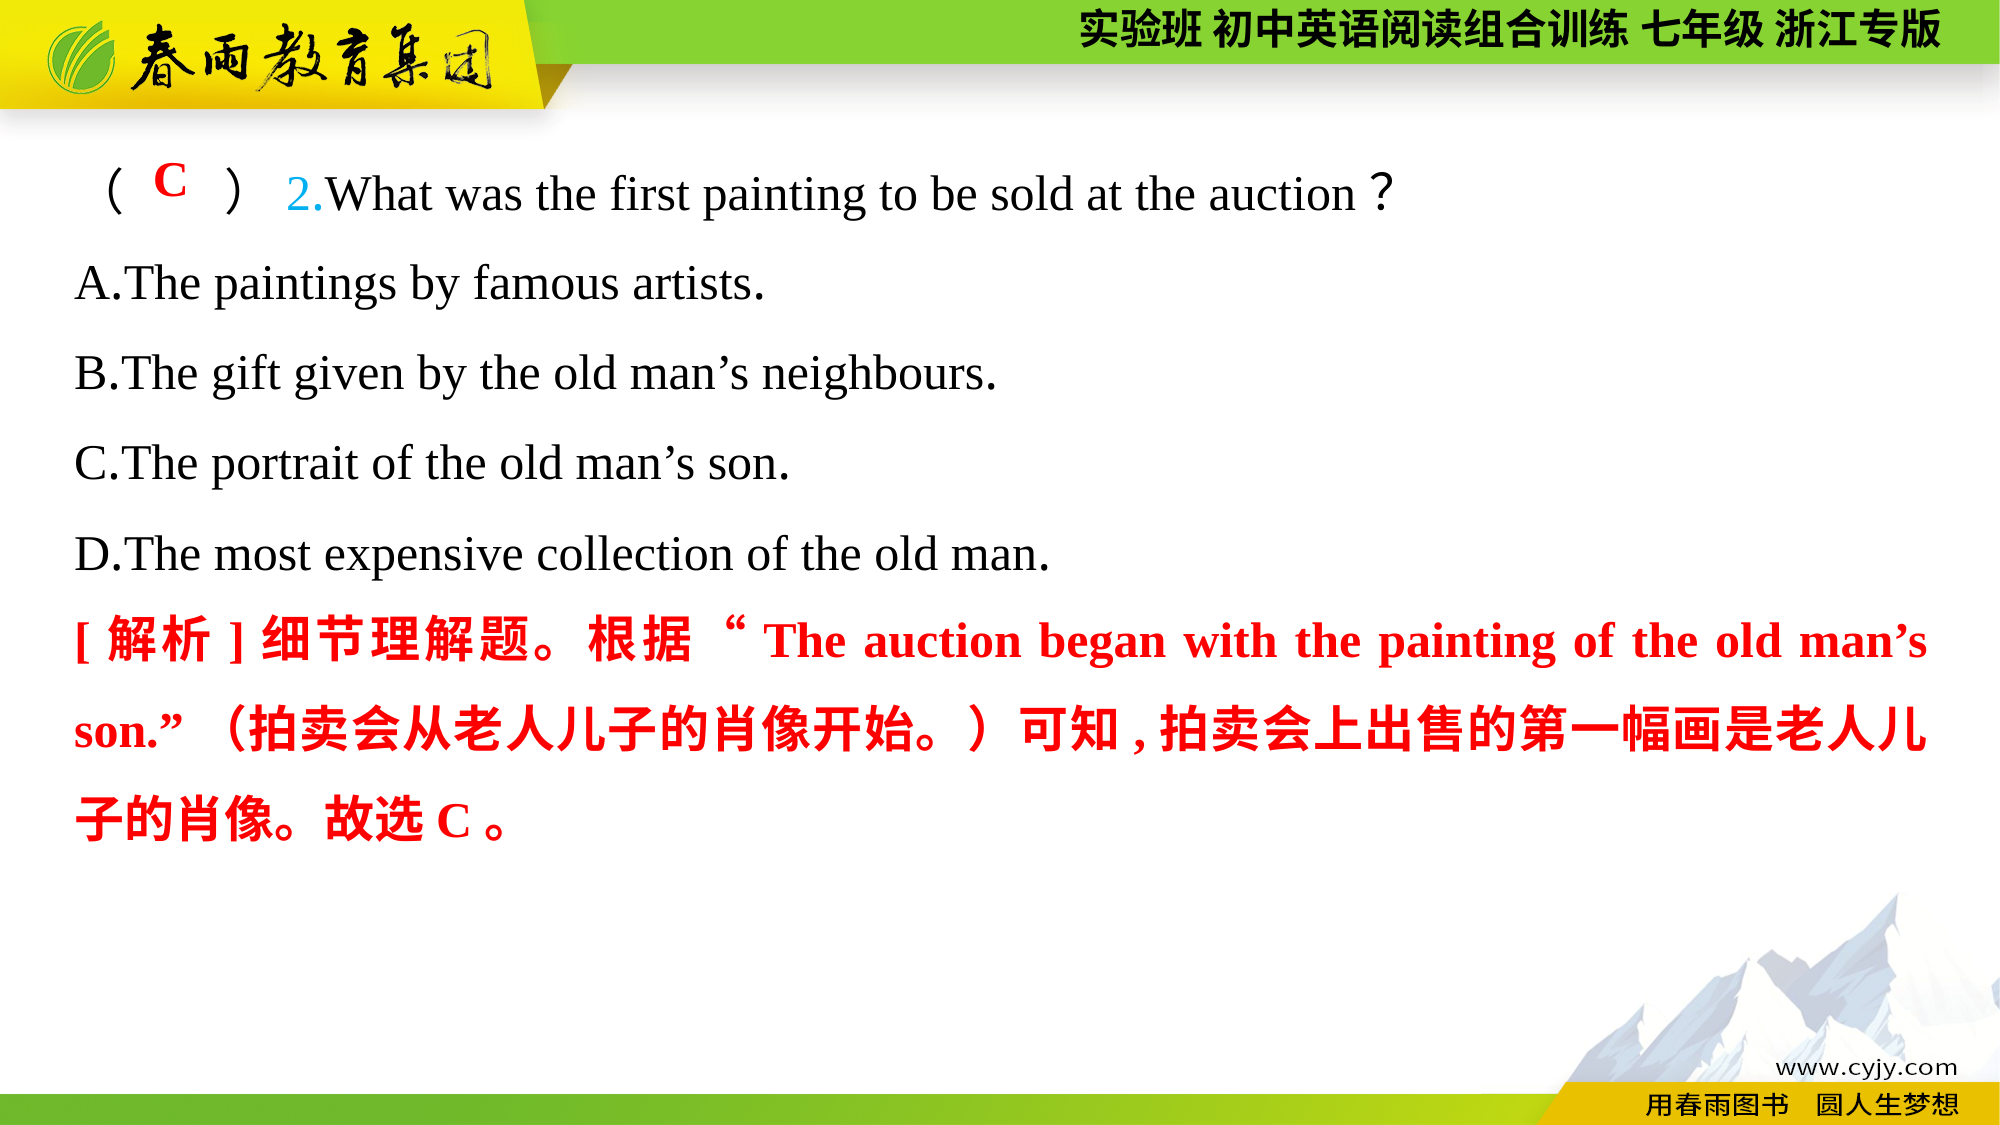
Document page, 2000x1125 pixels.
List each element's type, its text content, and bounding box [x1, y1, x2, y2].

picture [0, 0, 2000, 1125]
list （ ）2.What was the first painting to be sold at the auction？ A.The paintings by famous artists. B.The gift given by the old man’s neighbours. C.The portrait of the old man’s son. D.The most expensive collection of the old man. [59, 122, 1944, 569]
text_box [解析]细节理解题。根据“The auction began with the painting of the old man’s son.”（拍卖会从老人儿子的肖像开始。）可知,拍卖会上出售的第一幅画是老人儿子的肖像。故选C。 [59, 569, 1944, 855]
text_box C [138, 139, 204, 214]
